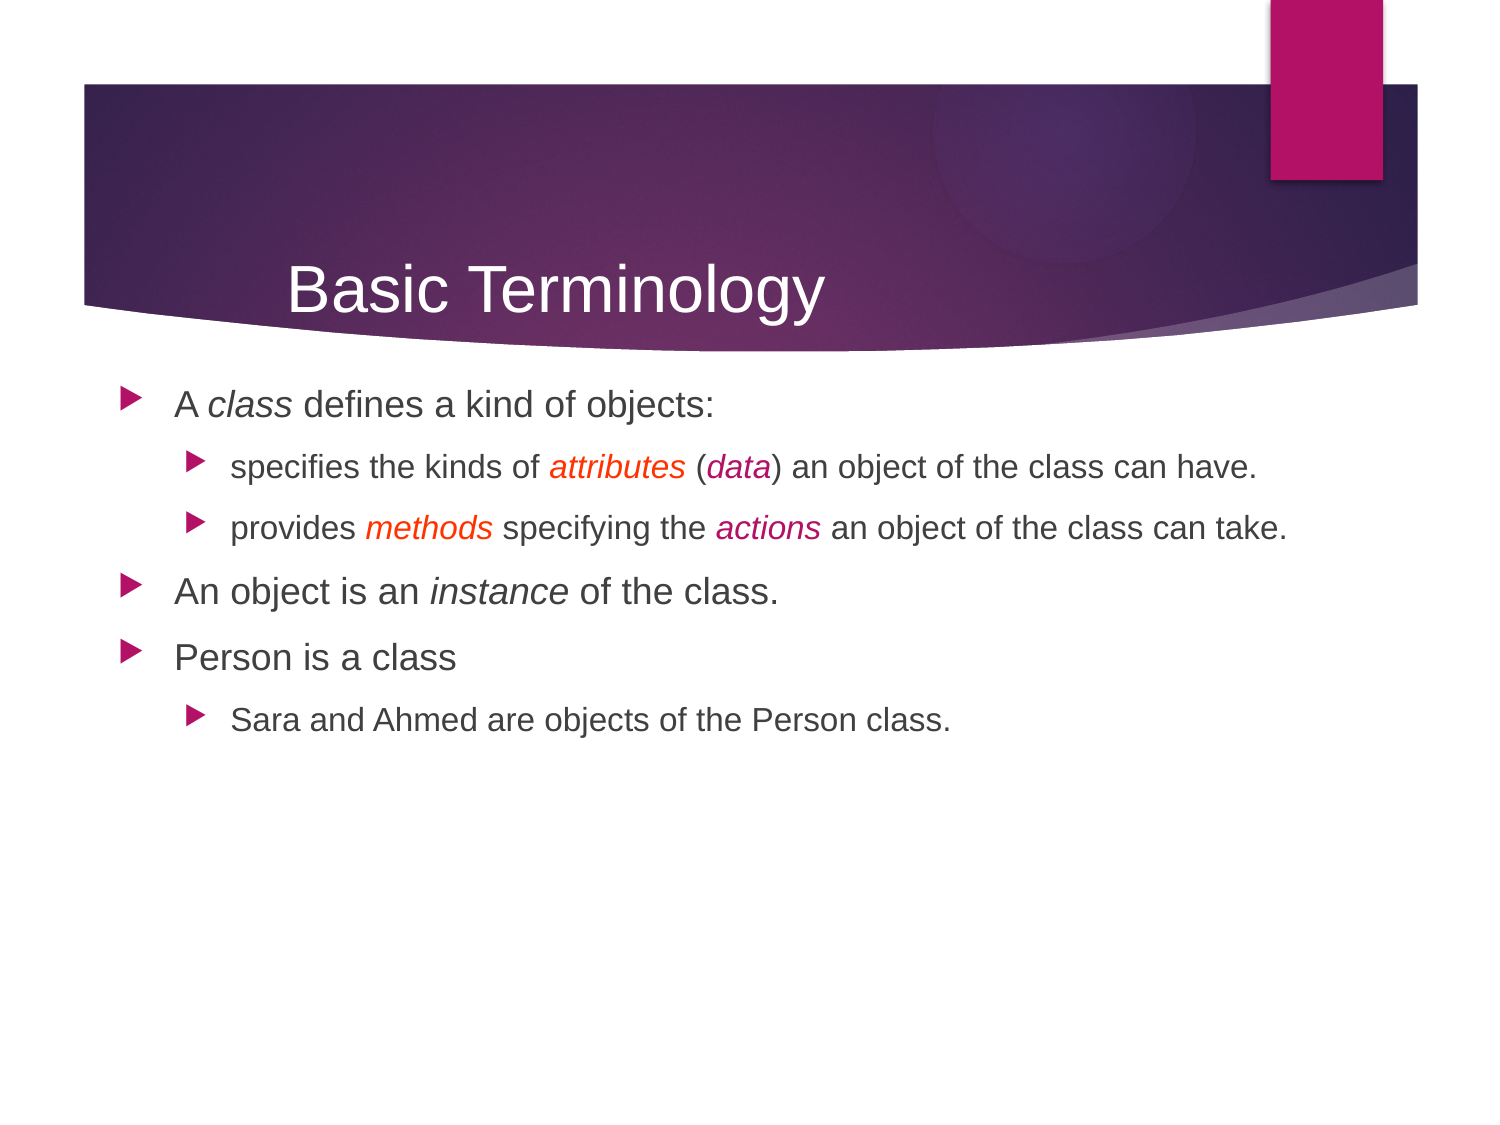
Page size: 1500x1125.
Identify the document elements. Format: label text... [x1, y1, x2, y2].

list A class defines a kind of objects: specifies the kinds of attributes (data) an object of the class can have. provides methods specifying the actions an object of the class can take. An object is an instance of the class. Person is a class Sara and Ahmed are objects of the Person class. [102, 371, 1437, 1025]
title Basic Terminology [271, 184, 1229, 371]
